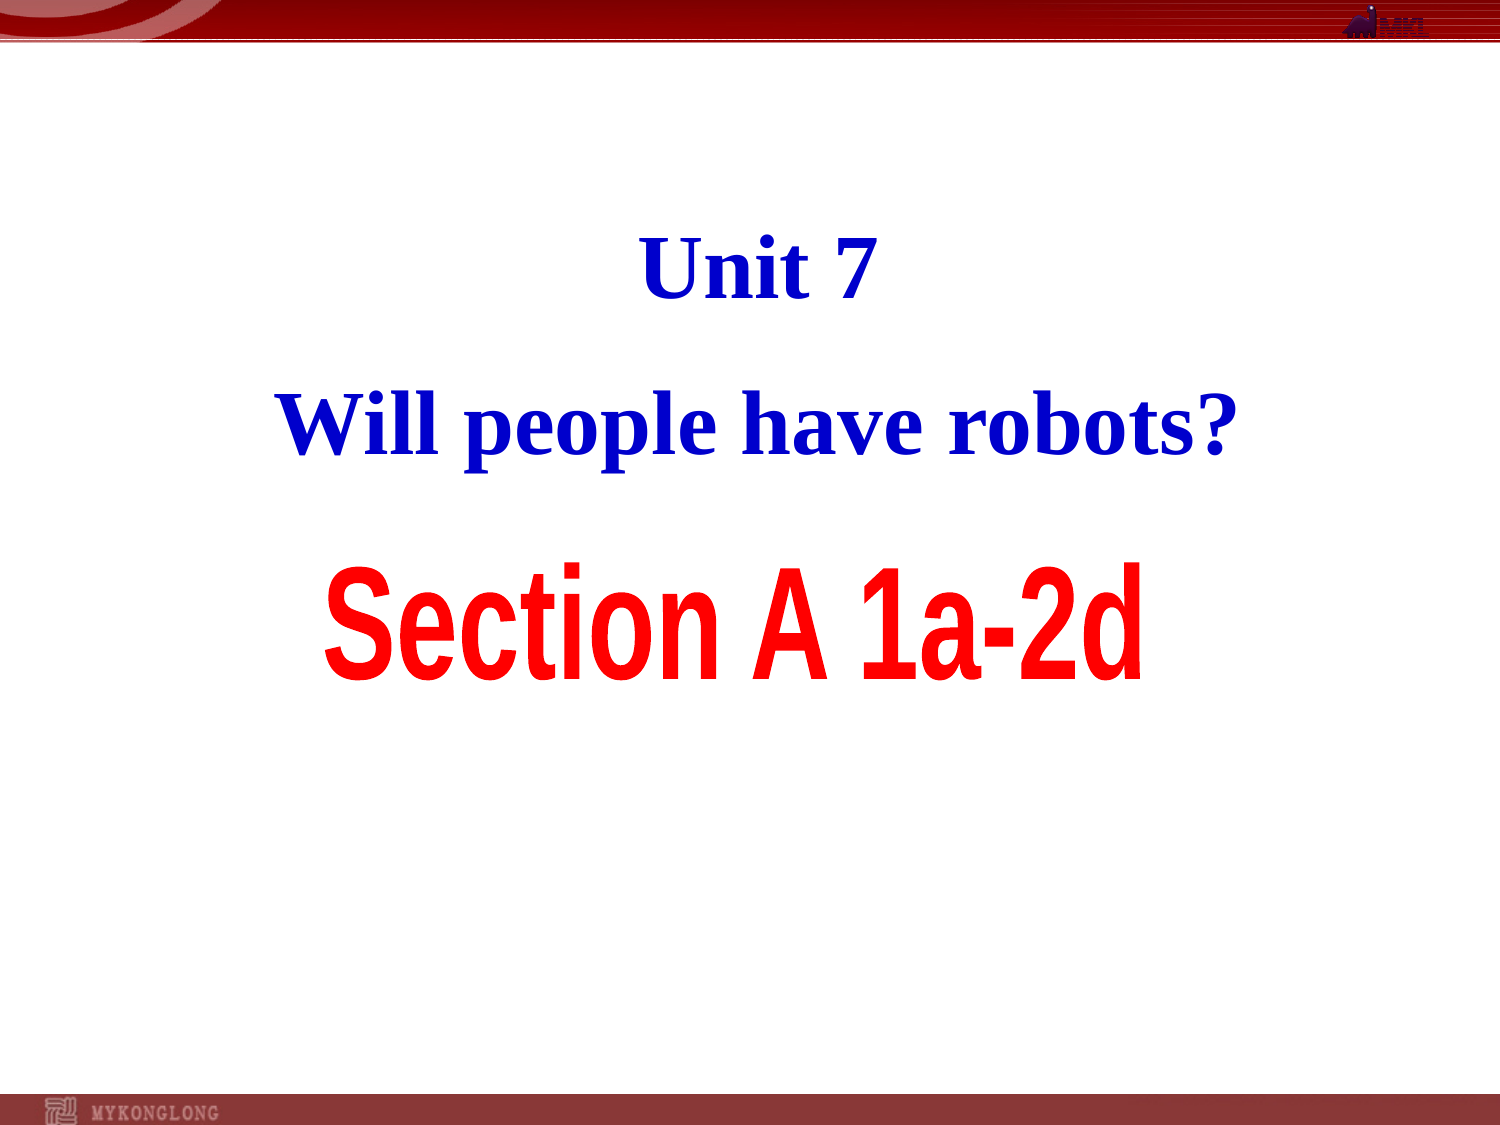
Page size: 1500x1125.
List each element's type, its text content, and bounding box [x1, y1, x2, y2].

text_box Unit 7 Will people have robots? [149, 199, 1367, 481]
picture [0, 0, 1500, 44]
picture [0, 1094, 1500, 1125]
